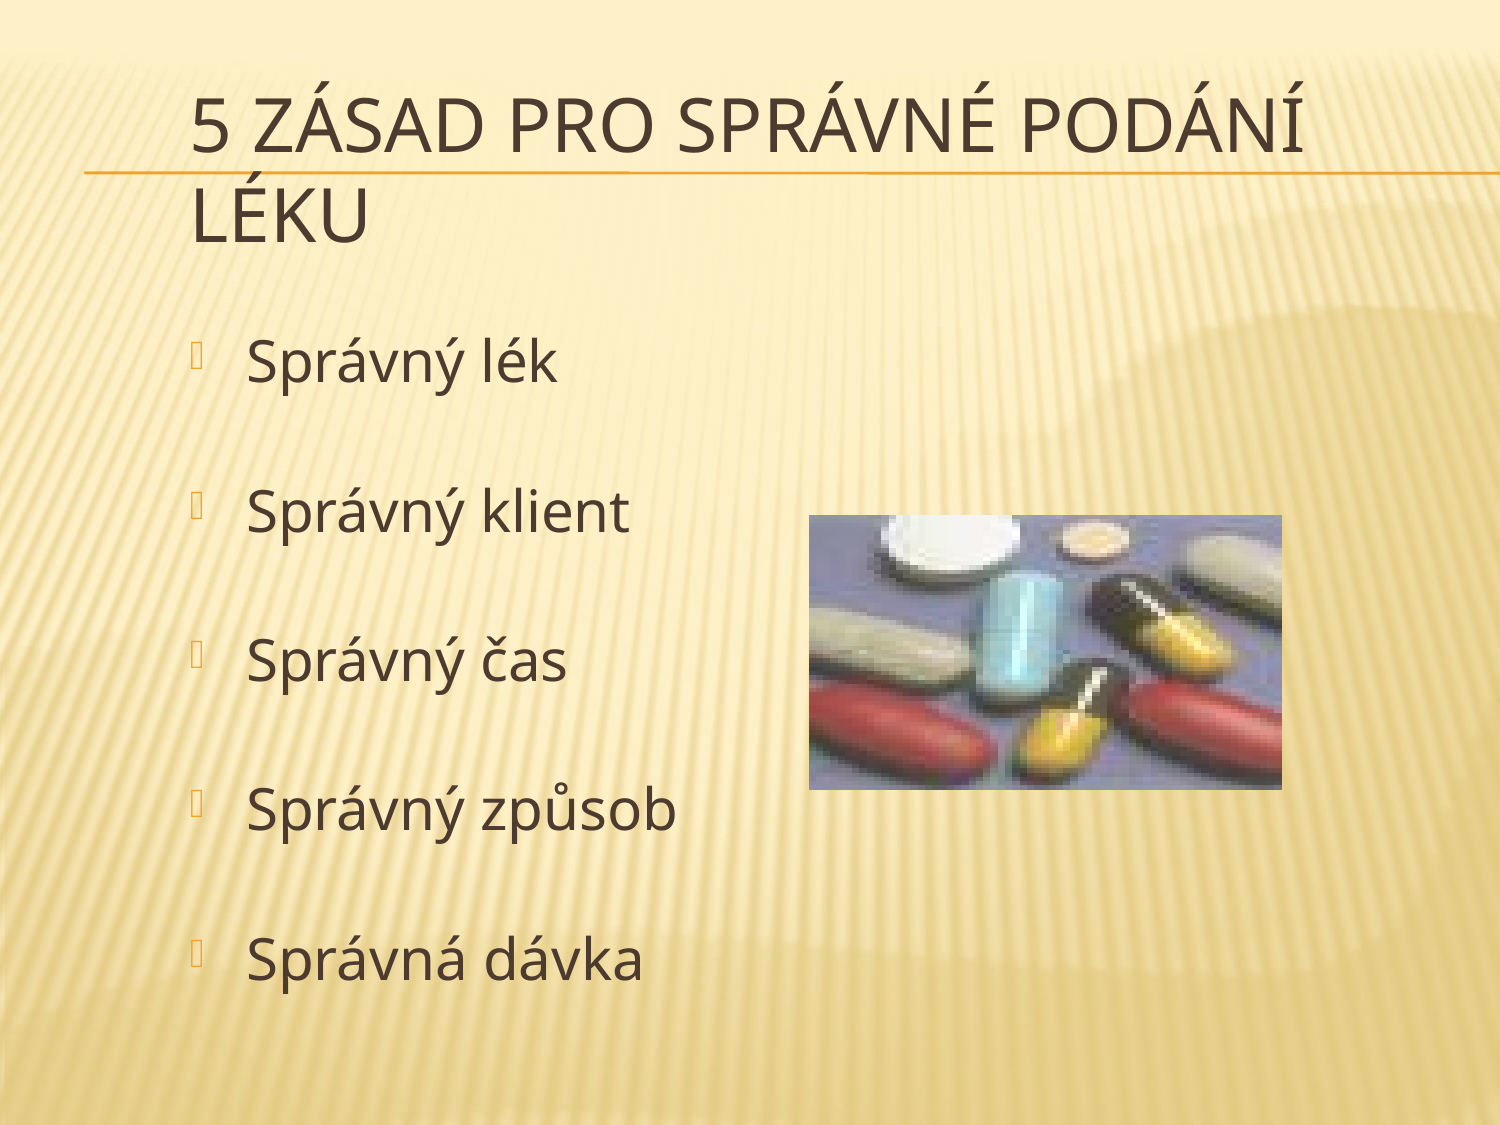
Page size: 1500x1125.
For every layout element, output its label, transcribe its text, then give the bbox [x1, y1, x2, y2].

title 5 zásad pro správné podání léku [174, 50, 1413, 285]
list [808, 515, 1282, 790]
list Správný lék Správný klient Správný čas Správný způsob Správná dávka [174, 324, 782, 1083]
picture [0, 0, 1500, 1125]
